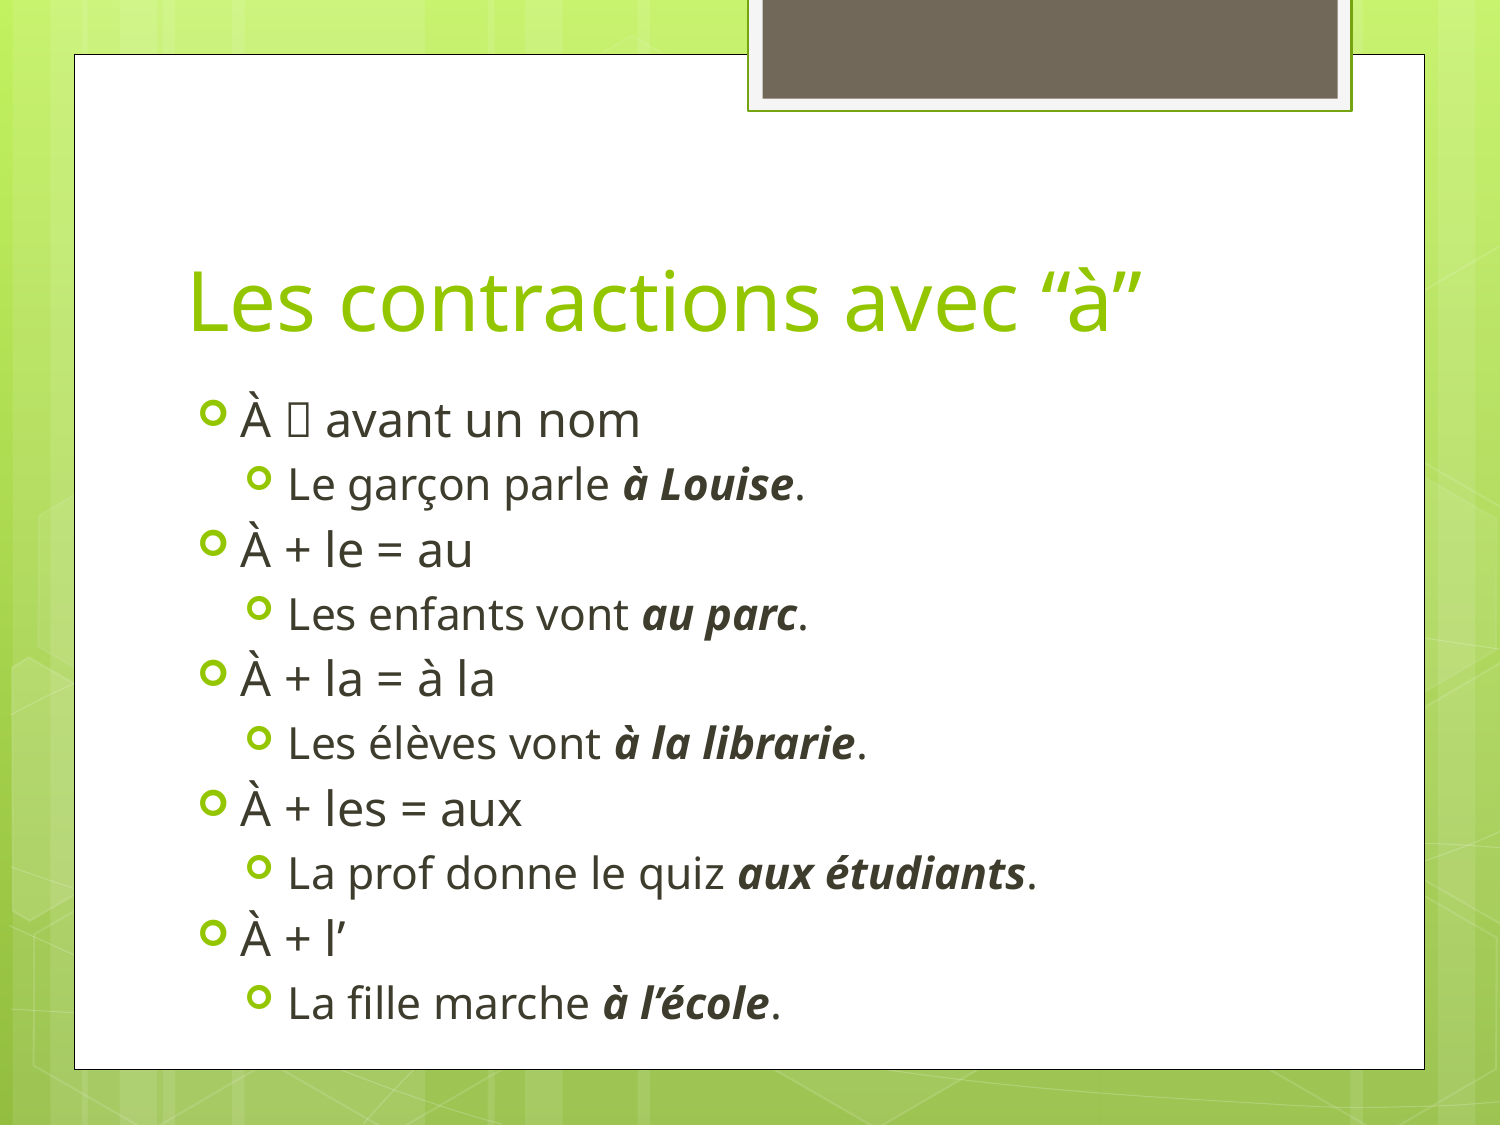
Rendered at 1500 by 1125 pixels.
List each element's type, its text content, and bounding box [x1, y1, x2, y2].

title Les contractions avec “à” [171, 168, 1324, 357]
list À  avant un nom Le garçon parle à Louise. À + le = au Les enfants vont au parc. À + la = à la Les élèves vont à la librarie. À + les = aux La prof donne le quiz aux étudiants. À + l’ La fille marche à l’école. [171, 381, 1283, 1038]
